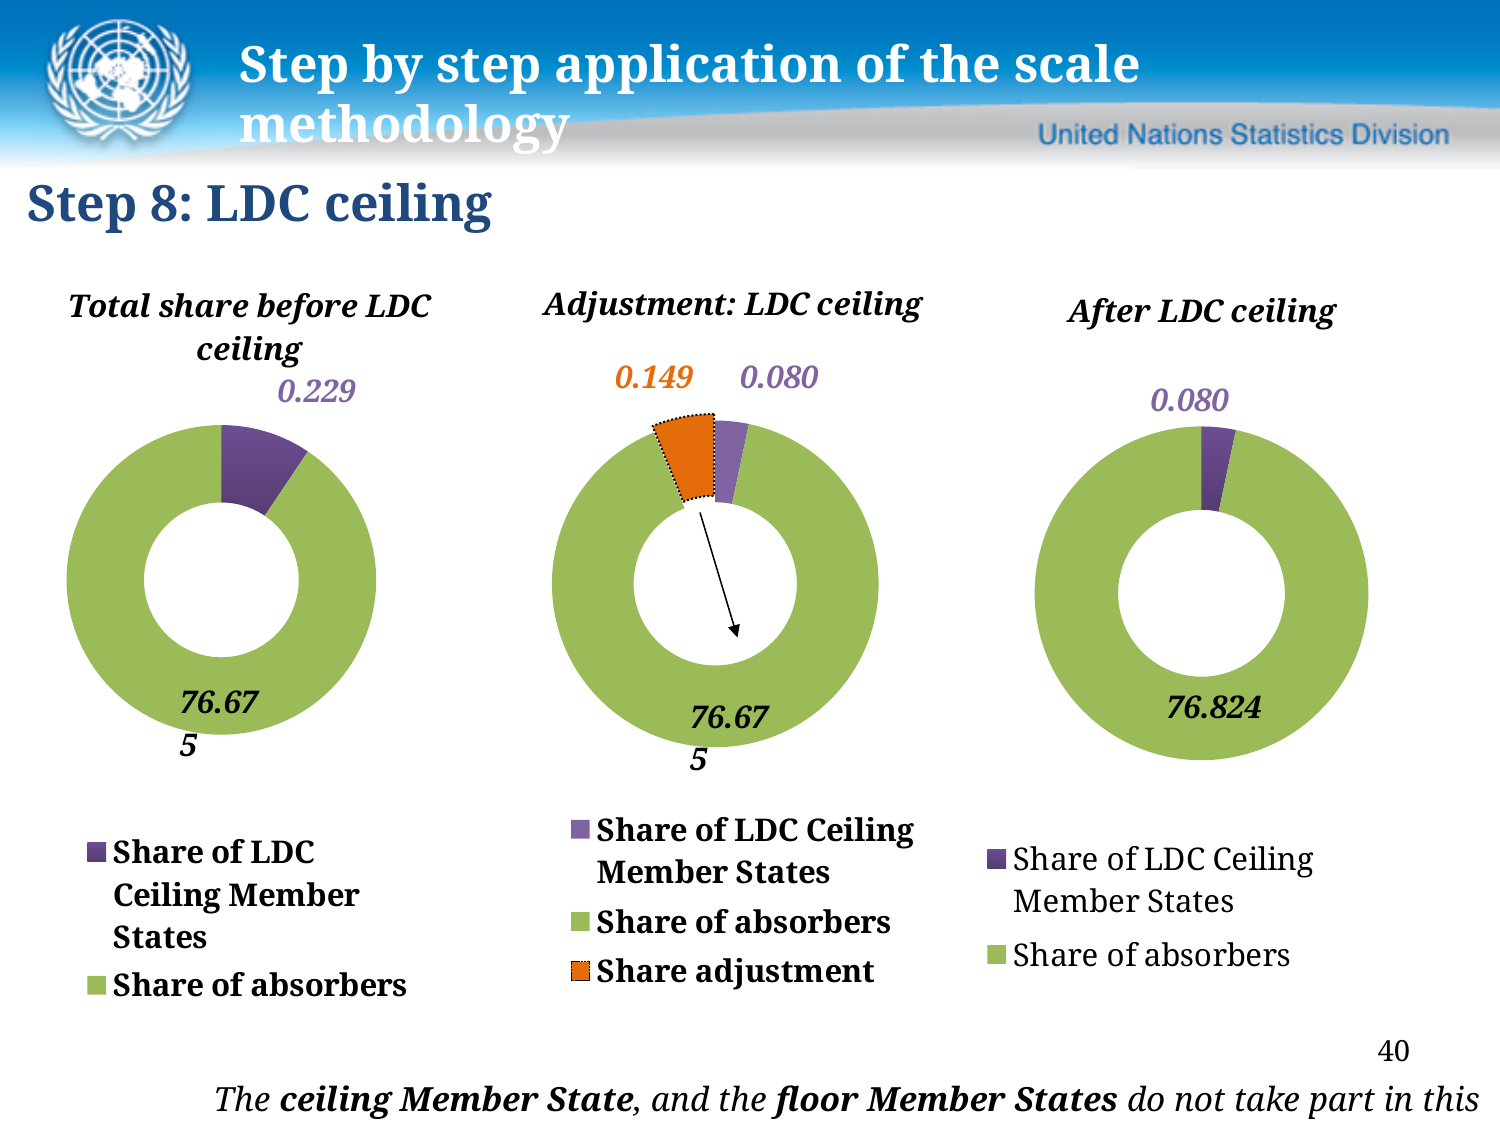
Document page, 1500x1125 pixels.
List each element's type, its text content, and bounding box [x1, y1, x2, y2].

slide_number 40 [1074, 1070, 1425, 1103]
text_box Step by step application of the scale methodology [224, 24, 1425, 160]
text_box The ceiling Member State, and the floor Member States do not take part in this step of the methodology [157, 1070, 1496, 1125]
picture [0, 0, 1500, 169]
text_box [424, 237, 1004, 1013]
chart [887, 249, 1498, 1063]
chart [37, 237, 526, 1043]
text_box Step 8: LDC ceiling [12, 164, 1213, 300]
